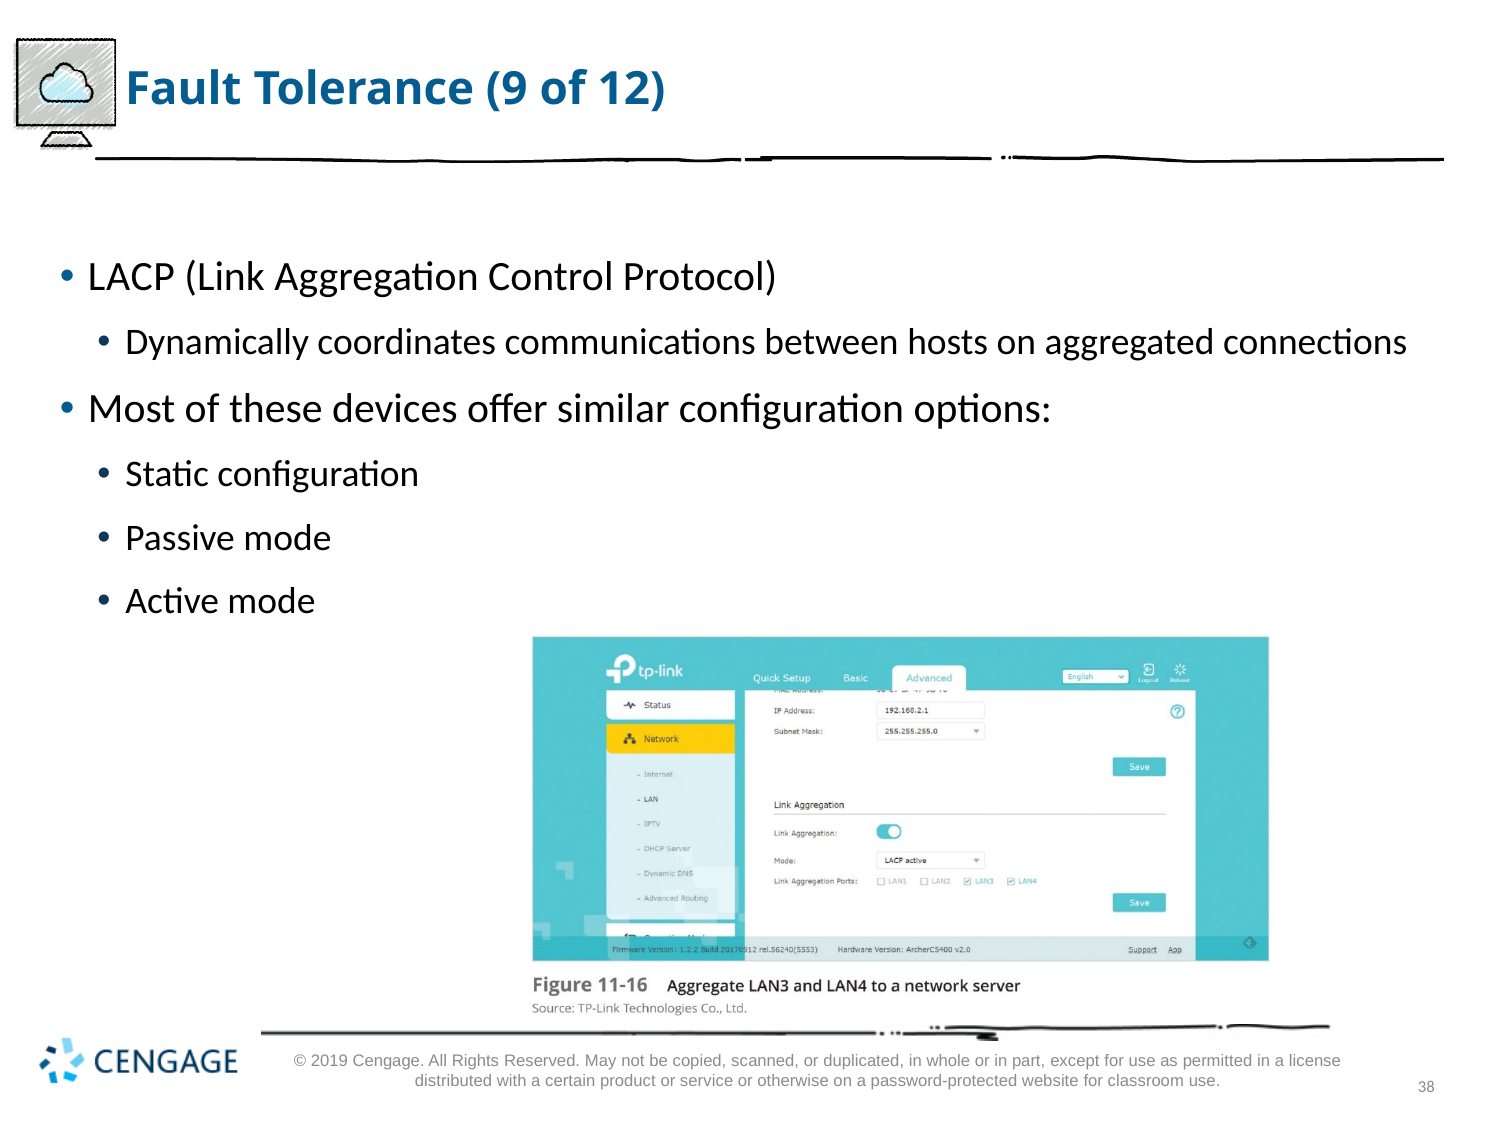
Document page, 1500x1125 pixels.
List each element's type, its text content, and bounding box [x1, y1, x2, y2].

picture [530, 634, 1271, 1018]
picture [95, 155, 1444, 163]
picture [261, 1024, 1331, 1041]
picture [19, 1024, 250, 1096]
footer © 2019 Cengage. All Rights Reserved. May not be copied, scanned, or duplicated, in whole or in part, except for use as permitted in a license distributed with a certain product or service or otherwise on a password-protected website for classroom use. [262, 1050, 1375, 1091]
picture [13, 36, 117, 151]
title Fault Tolerance (9 of 12) [125, 66, 1442, 116]
list L A C P (Link Aggregation Control Protocol) Dynamically coordinates communications between hosts on aggregated connections Most of these devices offer similar configuration options: Static configuration Passive mode Active mode [59, 252, 1441, 627]
